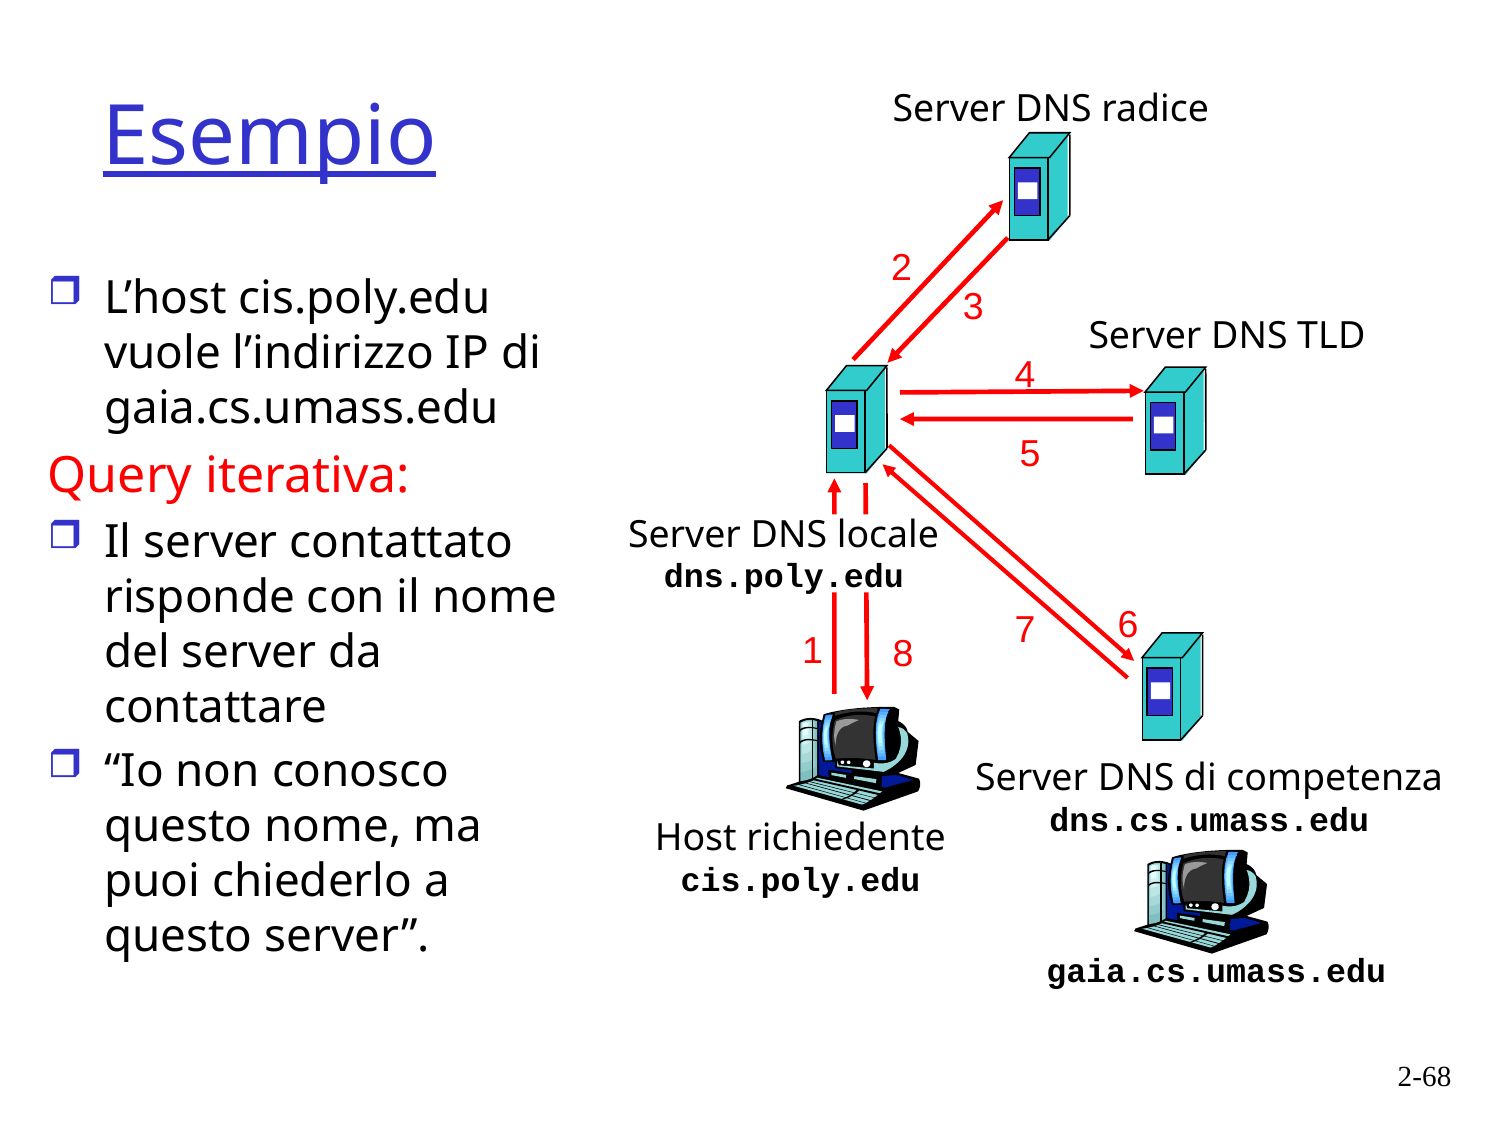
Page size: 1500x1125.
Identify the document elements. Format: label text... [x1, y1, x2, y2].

text_box [860, 610, 874, 701]
text_box 8 [877, 621, 929, 682]
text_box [1141, 632, 1203, 741]
text_box 7 [999, 597, 1051, 658]
text_box [892, 466, 924, 500]
text_box Server DNS TLD [1041, 303, 1413, 364]
title Esempio [87, 37, 1363, 226]
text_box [785, 705, 923, 811]
text_box [1051, 384, 1139, 398]
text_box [1008, 132, 1070, 241]
text_box [968, 514, 1135, 661]
text_box [900, 412, 1133, 426]
text_box 5 [1004, 422, 1056, 482]
slide_number 2-68 [1362, 1049, 1467, 1125]
text_box 2 [876, 235, 927, 296]
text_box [605, 501, 963, 603]
text_box 4 [999, 342, 1051, 402]
text_box 6 [1102, 592, 1153, 653]
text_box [1144, 366, 1206, 476]
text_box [826, 365, 888, 474]
text_box gaia.cs.umass.edu [1031, 941, 1402, 997]
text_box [1133, 848, 1272, 954]
text_box 1 [787, 618, 838, 679]
text_box Server DNS di competenza dns.cs.umass.edu [960, 746, 1459, 846]
text_box Host richiedente cis.poly.edu [639, 805, 962, 906]
text_box 3 [948, 274, 999, 335]
text_box [828, 483, 841, 500]
text_box [887, 299, 948, 363]
list L’host cis.poly.edu vuole l’indirizzo IP di gaia.cs.umass.edu Query iterativa: Il server contattato risponde con il nome del server da contattare “Io non conosco questo nome, ma puoi chiederlo a questo server”. [32, 260, 583, 1024]
